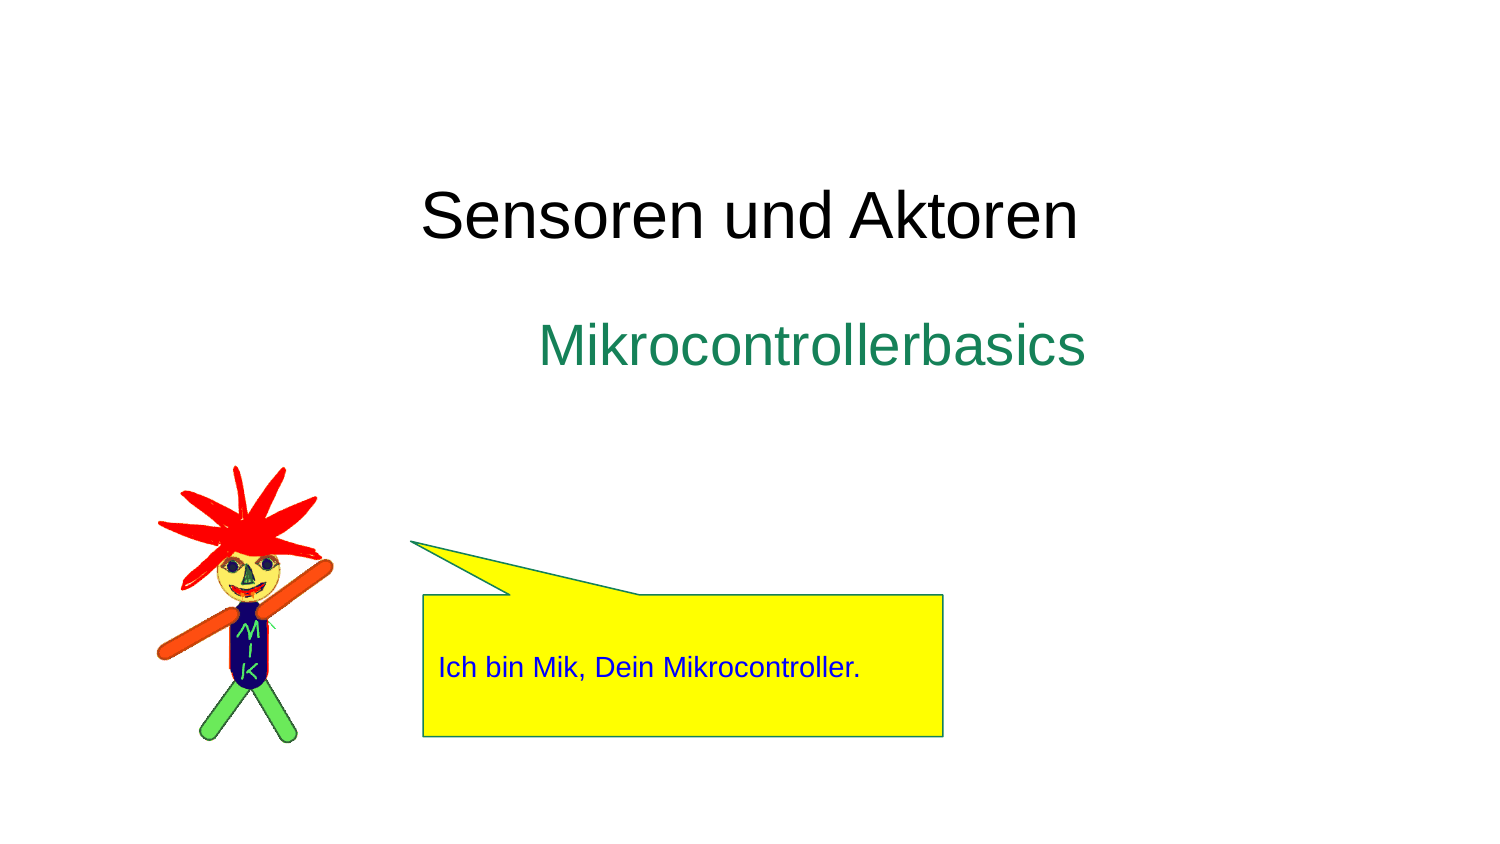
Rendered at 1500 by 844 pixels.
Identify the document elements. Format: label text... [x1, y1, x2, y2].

picture [137, 458, 345, 751]
subtitle Mikrocontrollerbasics [385, 298, 1240, 422]
text_box Ich bin Mik, Dein Mikrocontroller. [410, 541, 943, 737]
text_box Sensoren und Aktoren [149, 157, 1350, 298]
